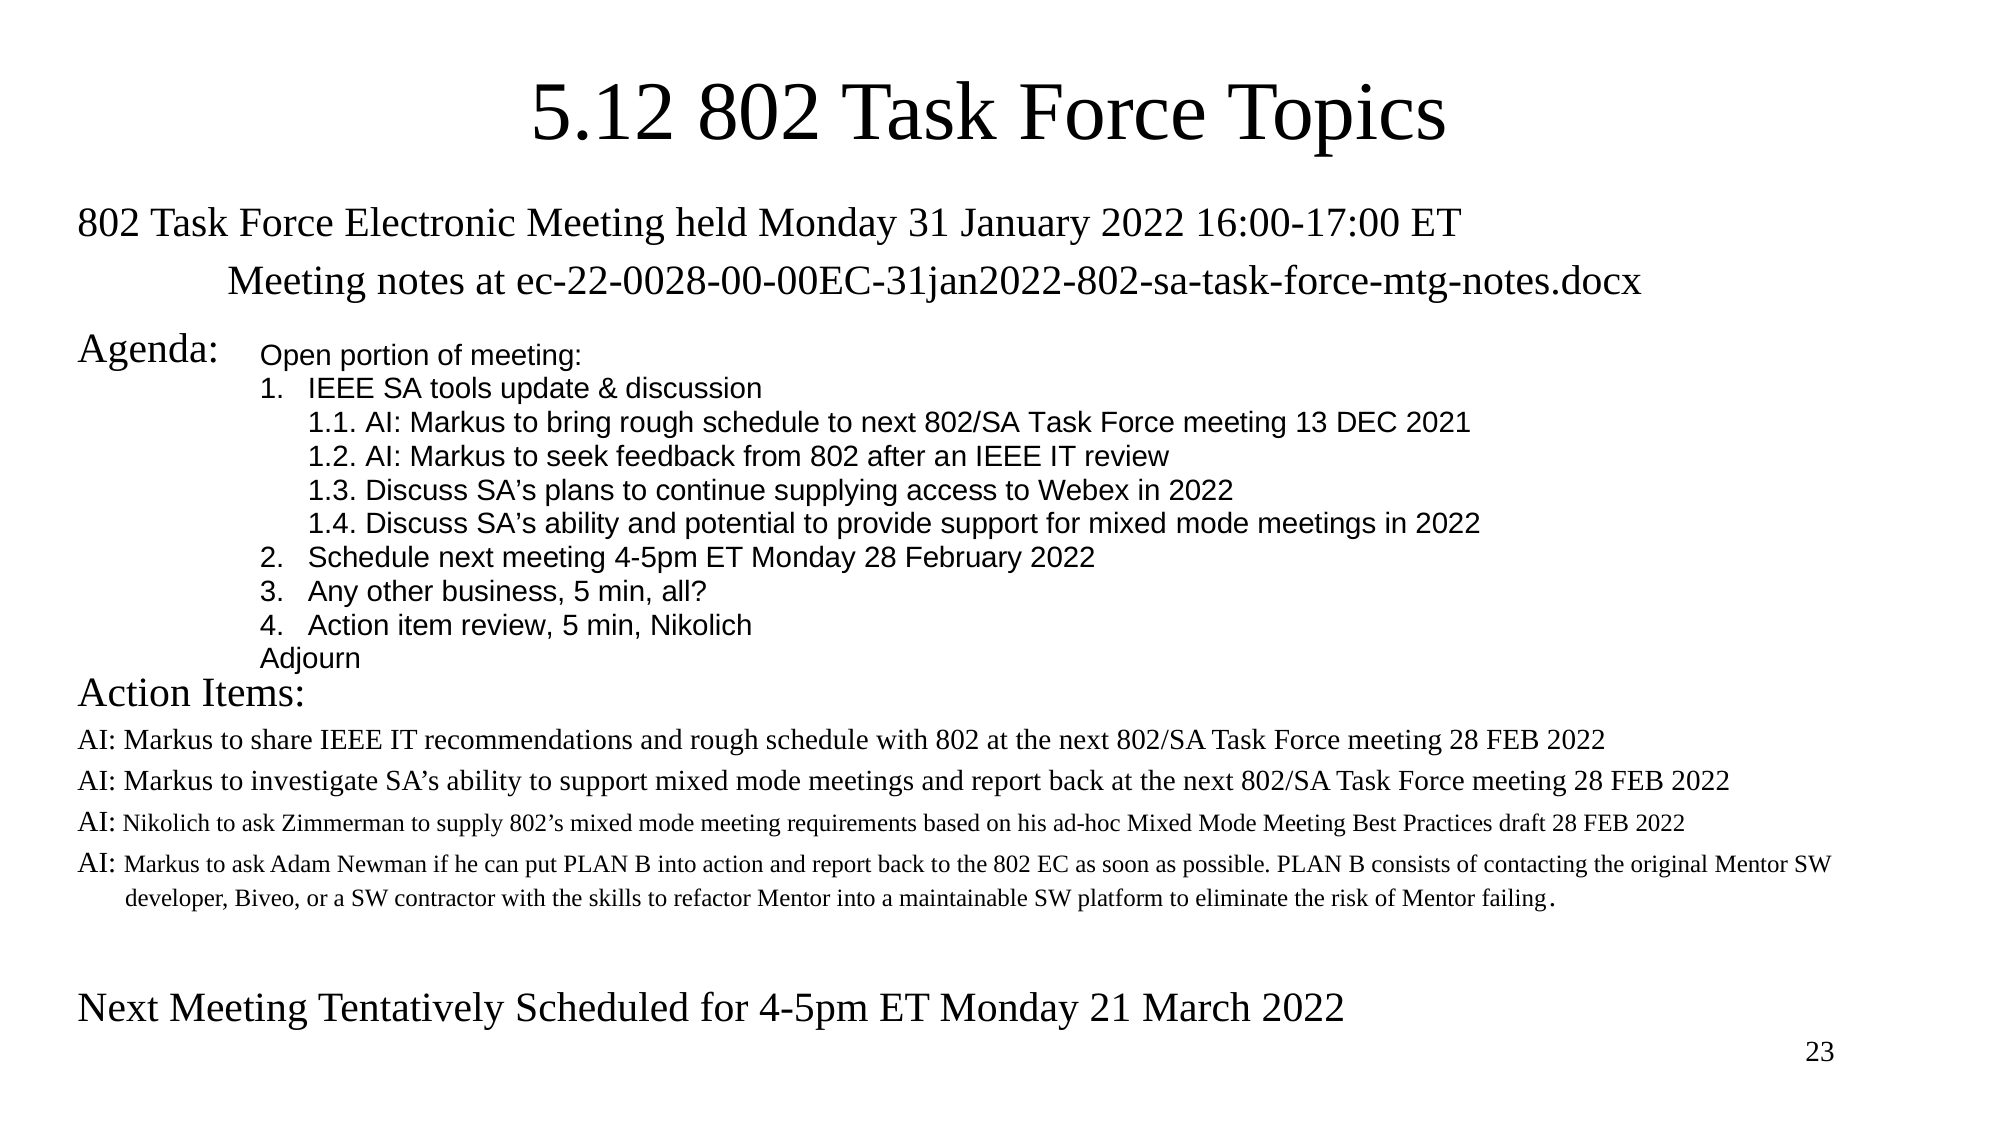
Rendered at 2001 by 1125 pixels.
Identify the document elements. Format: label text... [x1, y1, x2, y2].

title 5.12 802 Task Force Topics [362, 12, 1638, 187]
list 802 Task Force Electronic Meeting held Monday 31 January 2022 16:00-17:00 ET Meeting notes at ec-22-0028-00-00EC-31jan2022-802-sa-task-force-mtg-notes.docx Agenda: Action Items: AI: Markus to share IEEE IT recommendations and rough schedule with 802 at the next 802/SA Task Force meeting 28 FEB 2022 AI: Markus to investigate SA’s ability to support mixed mode meetings and report back at the next 802/SA Task Force meeting 28 FEB 2022 AI: Nikolich to ask Zimmerman to supply 802’s mixed mode meeting requirements based on his ad-hoc Mixed Mode Meeting Best Practices draft 28 FEB 2022 AI: Markus to ask Adam Newman if he can put PLAN B into action and report back to the 802 EC as soon as possible. PLAN B consists of contacting the original Mentor SW developer, Biveo, or a SW contractor with the skills to refactor Mentor into a maintainable SW platform to eliminate the risk of Mentor failing. Next Meeting Tentatively Scheduled for 4-5pm ET Monday 21 March 2022 [62, 187, 1901, 963]
picture [259, 337, 1703, 676]
slide_number 23 [1433, 1024, 1851, 1101]
